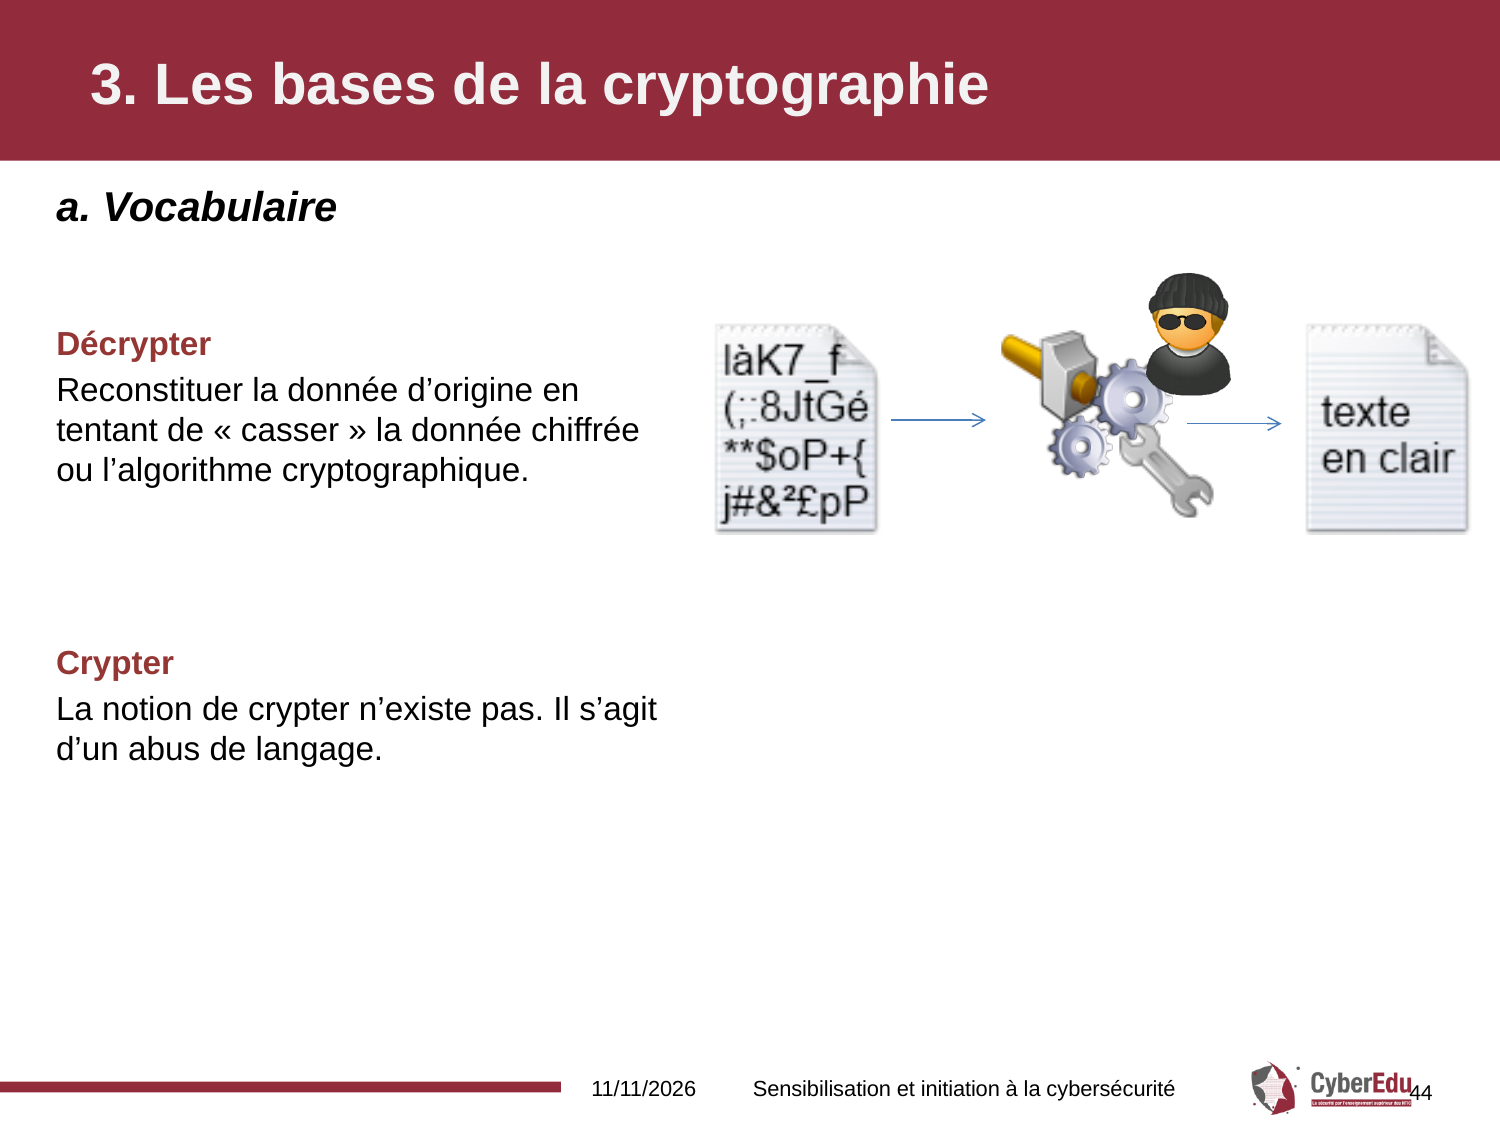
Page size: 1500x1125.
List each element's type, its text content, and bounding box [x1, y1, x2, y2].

picture [1246, 1060, 1412, 1115]
title 3. Les bases de la cryptographie [75, 1, 1425, 161]
footer Sensibilisation et initiation à la cybersécurité [738, 1057, 1236, 1118]
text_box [40, 267, 1495, 838]
text_box a. Vocabulaire [41, 172, 1471, 266]
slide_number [561, 1057, 727, 1118]
